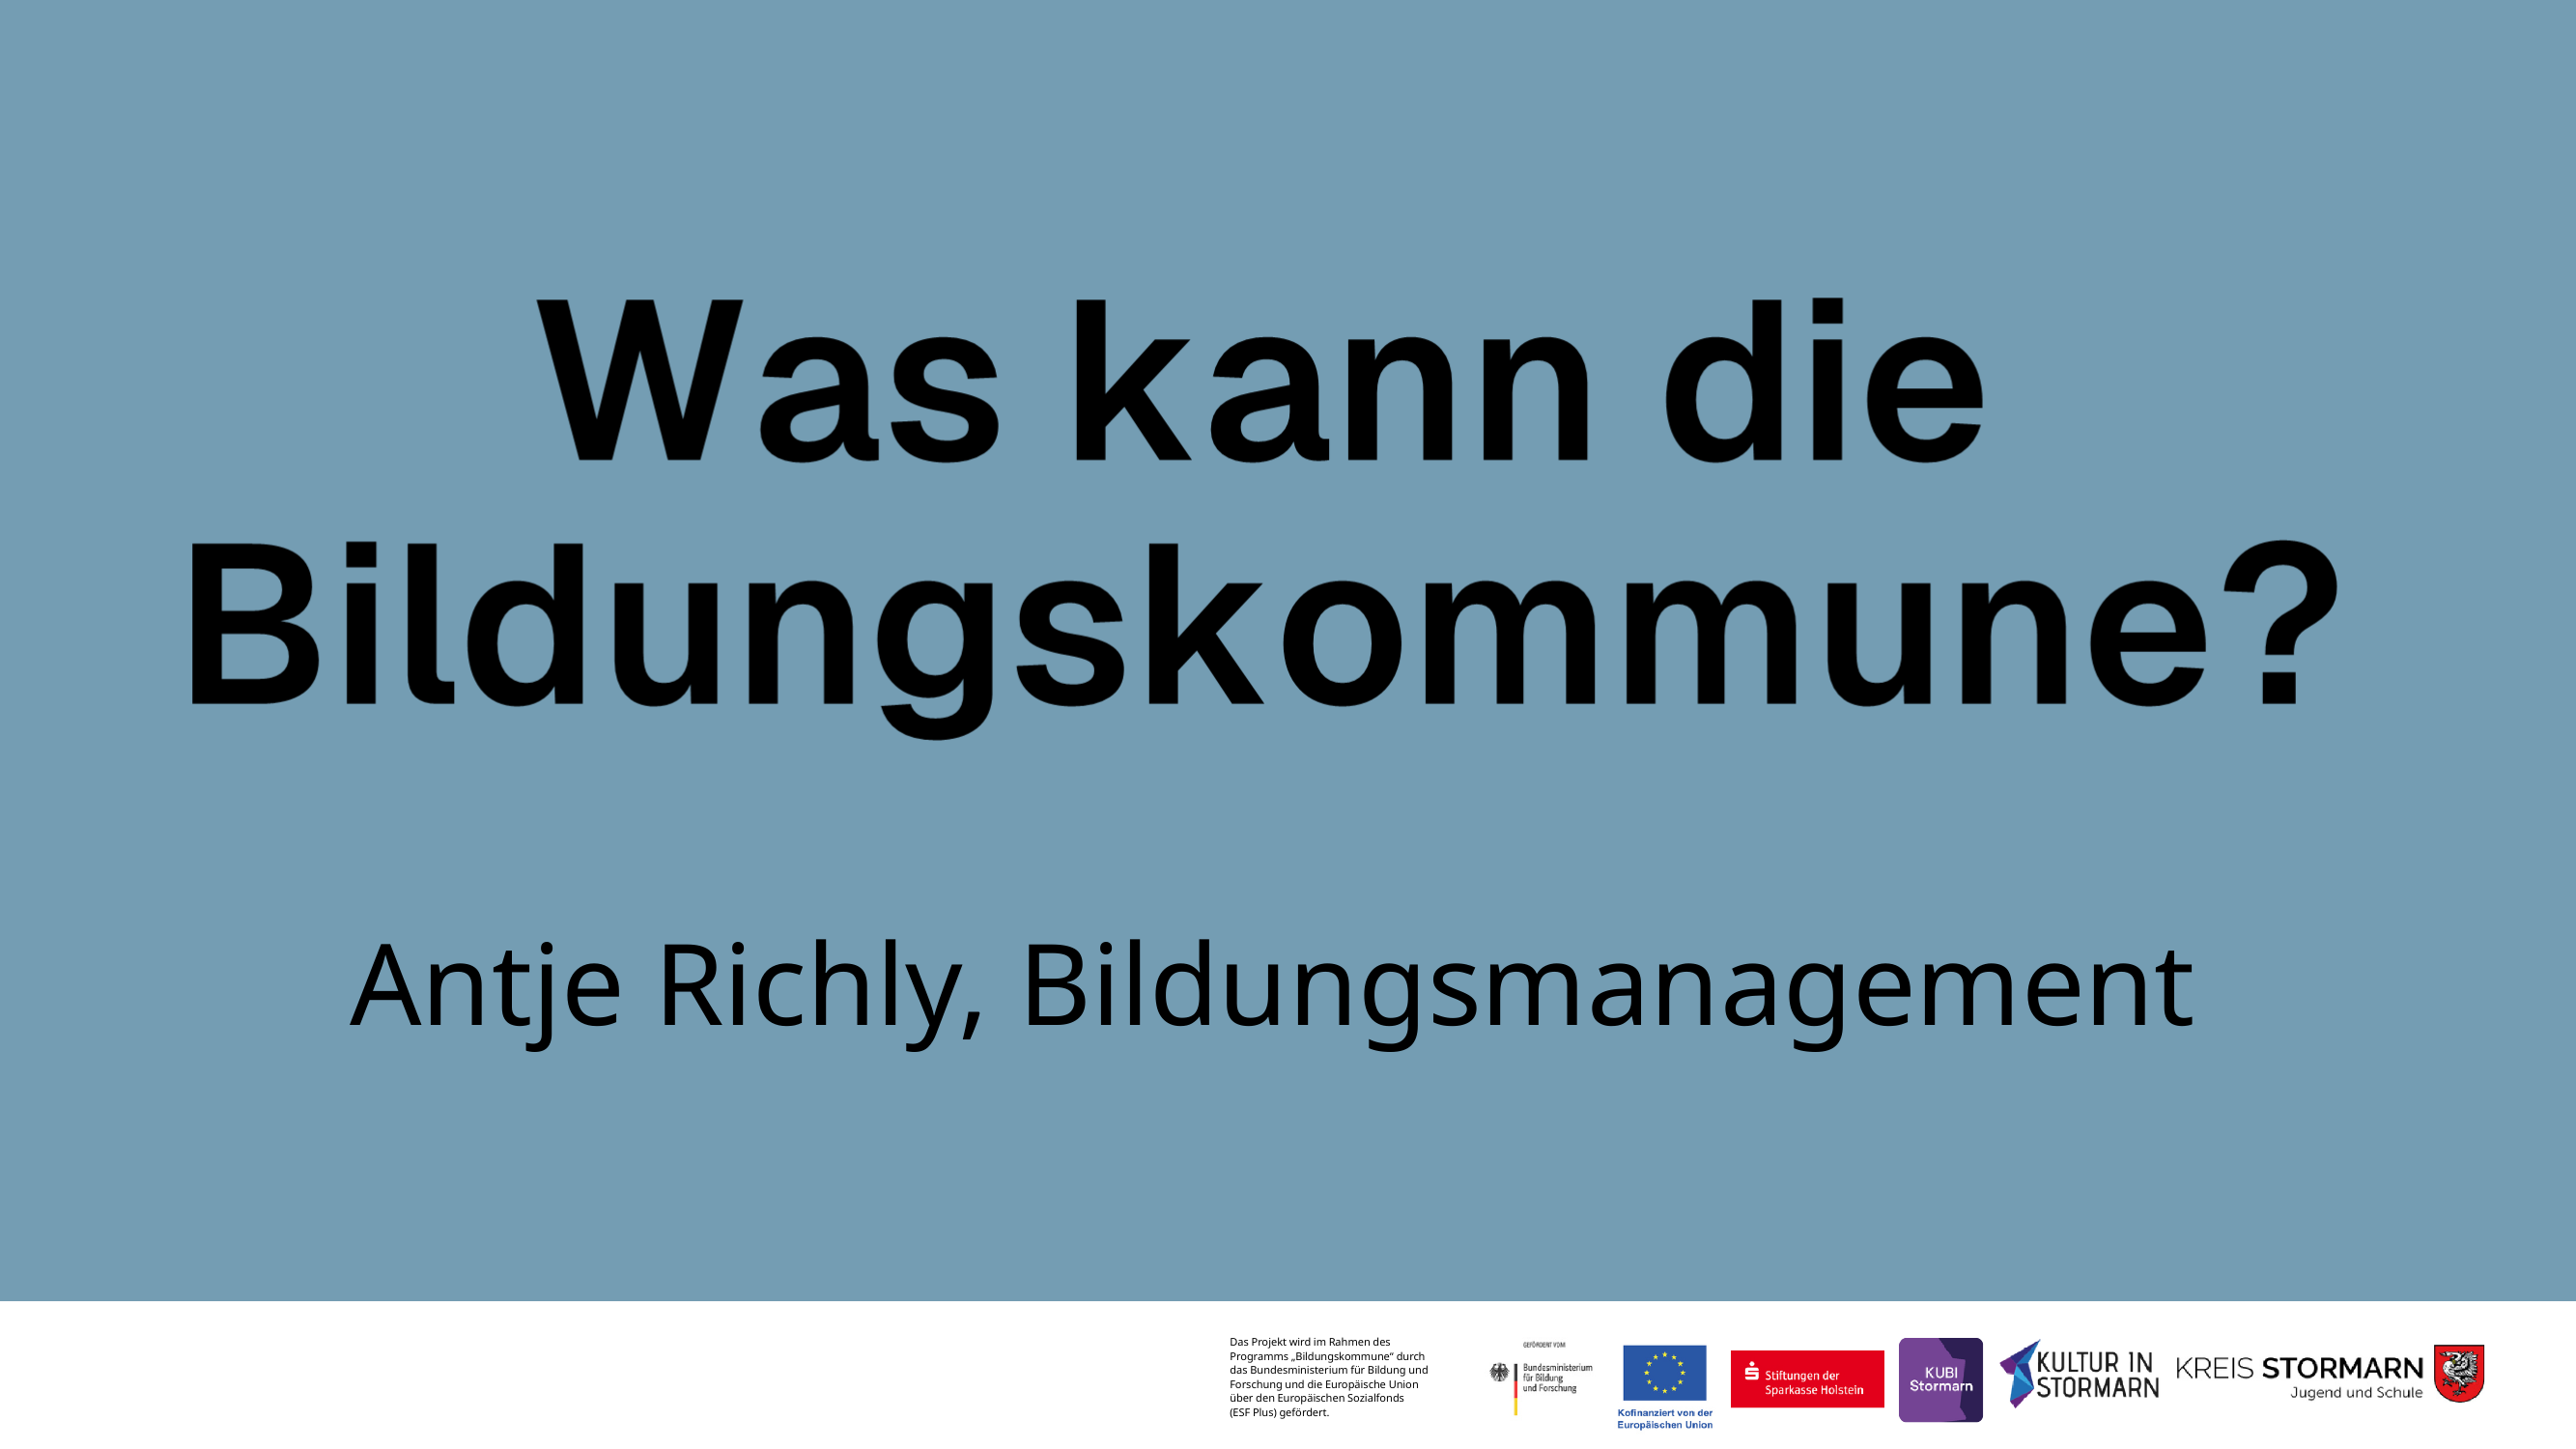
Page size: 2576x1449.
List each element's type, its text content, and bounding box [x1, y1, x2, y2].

text_box Antje Richly, Bildungsmanagement [177, 939, 2399, 1063]
list Das Projekt wird im Rahmen des Programms „Bildungskommune“ durch das Bundesministerium für Bildung und Forschung und die Europäische Union über den Europäischen Sozialfonds (ESF Plus) gefördert. [1230, 1334, 1458, 1449]
picture [1998, 1339, 2162, 1408]
picture [39, 177, 2537, 896]
picture [1731, 1350, 1884, 1408]
picture [1899, 1337, 1984, 1423]
picture [2176, 1344, 2485, 1403]
picture [1470, 1325, 1716, 1439]
